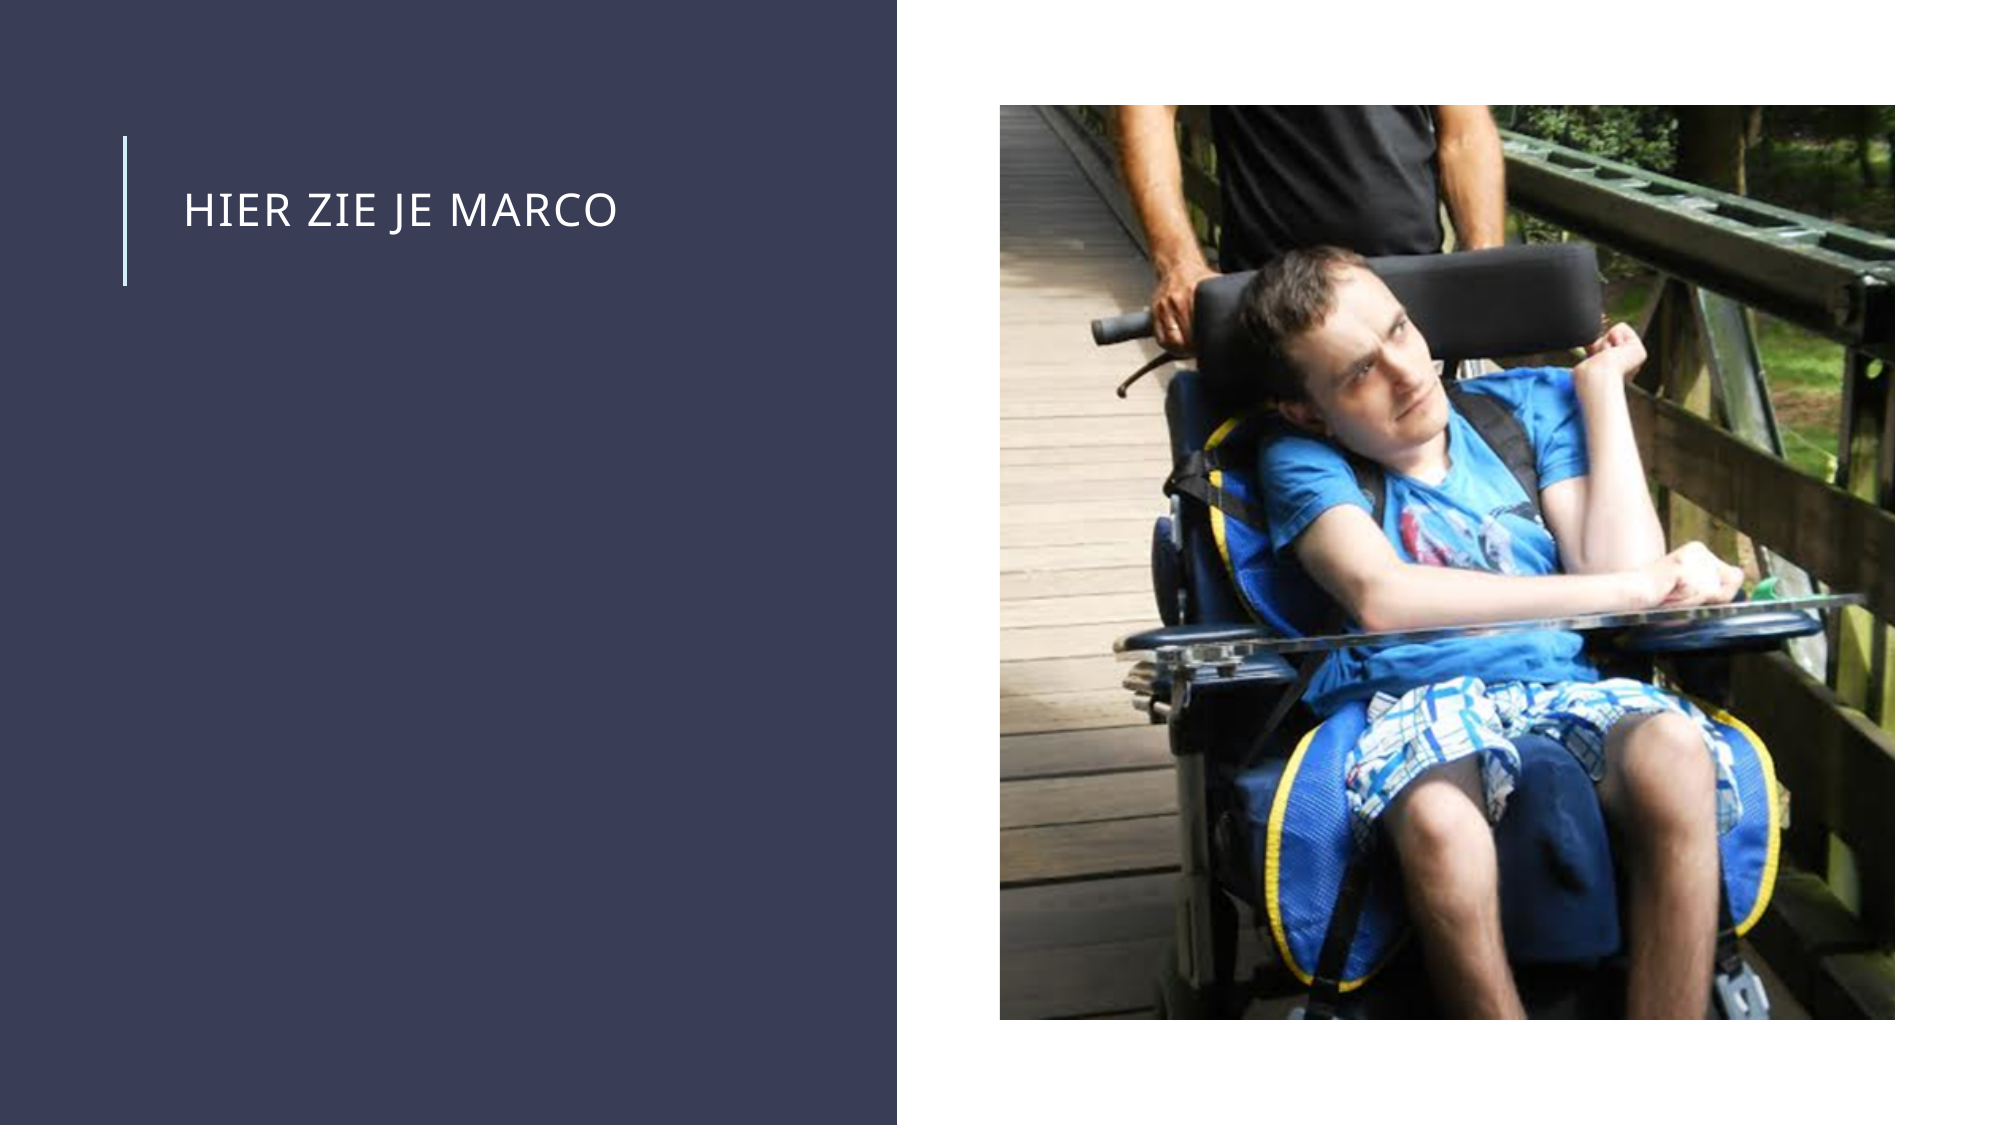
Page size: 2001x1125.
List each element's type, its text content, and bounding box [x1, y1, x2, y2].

picture [999, 104, 1896, 1021]
text_box [0, 0, 898, 1125]
title Hier zie je Marco [168, 96, 788, 342]
